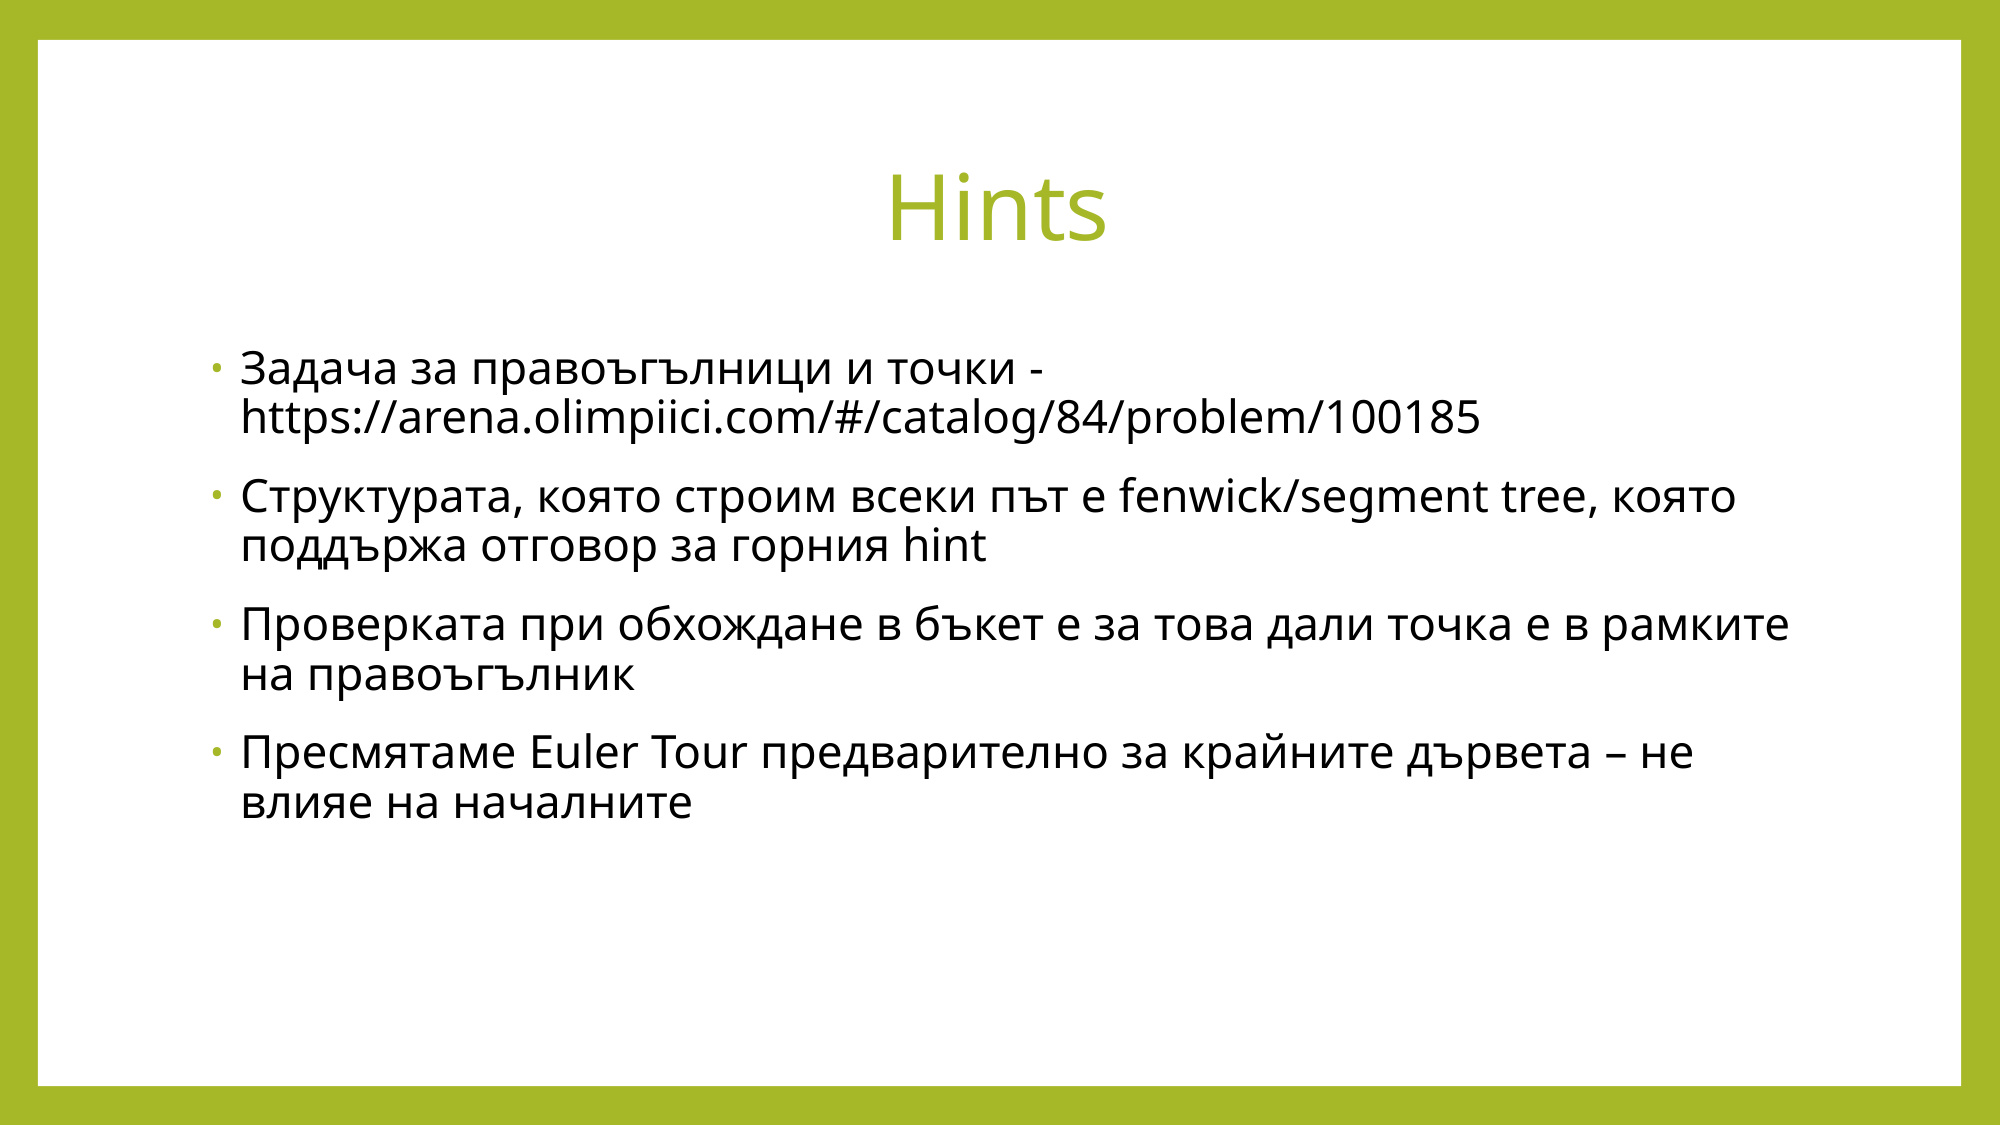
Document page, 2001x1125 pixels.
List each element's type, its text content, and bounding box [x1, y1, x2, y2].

list Задача за правоъгълници и точки - https://arena.olimpiici.com/#/catalog/84/problem/100185 Структурата, която строим всеки път е fenwick/segment tree, която поддържа отговор за горния hint Проверката при обхождане в бъкет е за това дали точка е в рамките на правоъгълник Пресмятаме Euler Tour предварително за крайните дървета – не влияе на началните [187, 337, 1808, 1000]
title Hints [187, 99, 1808, 323]
